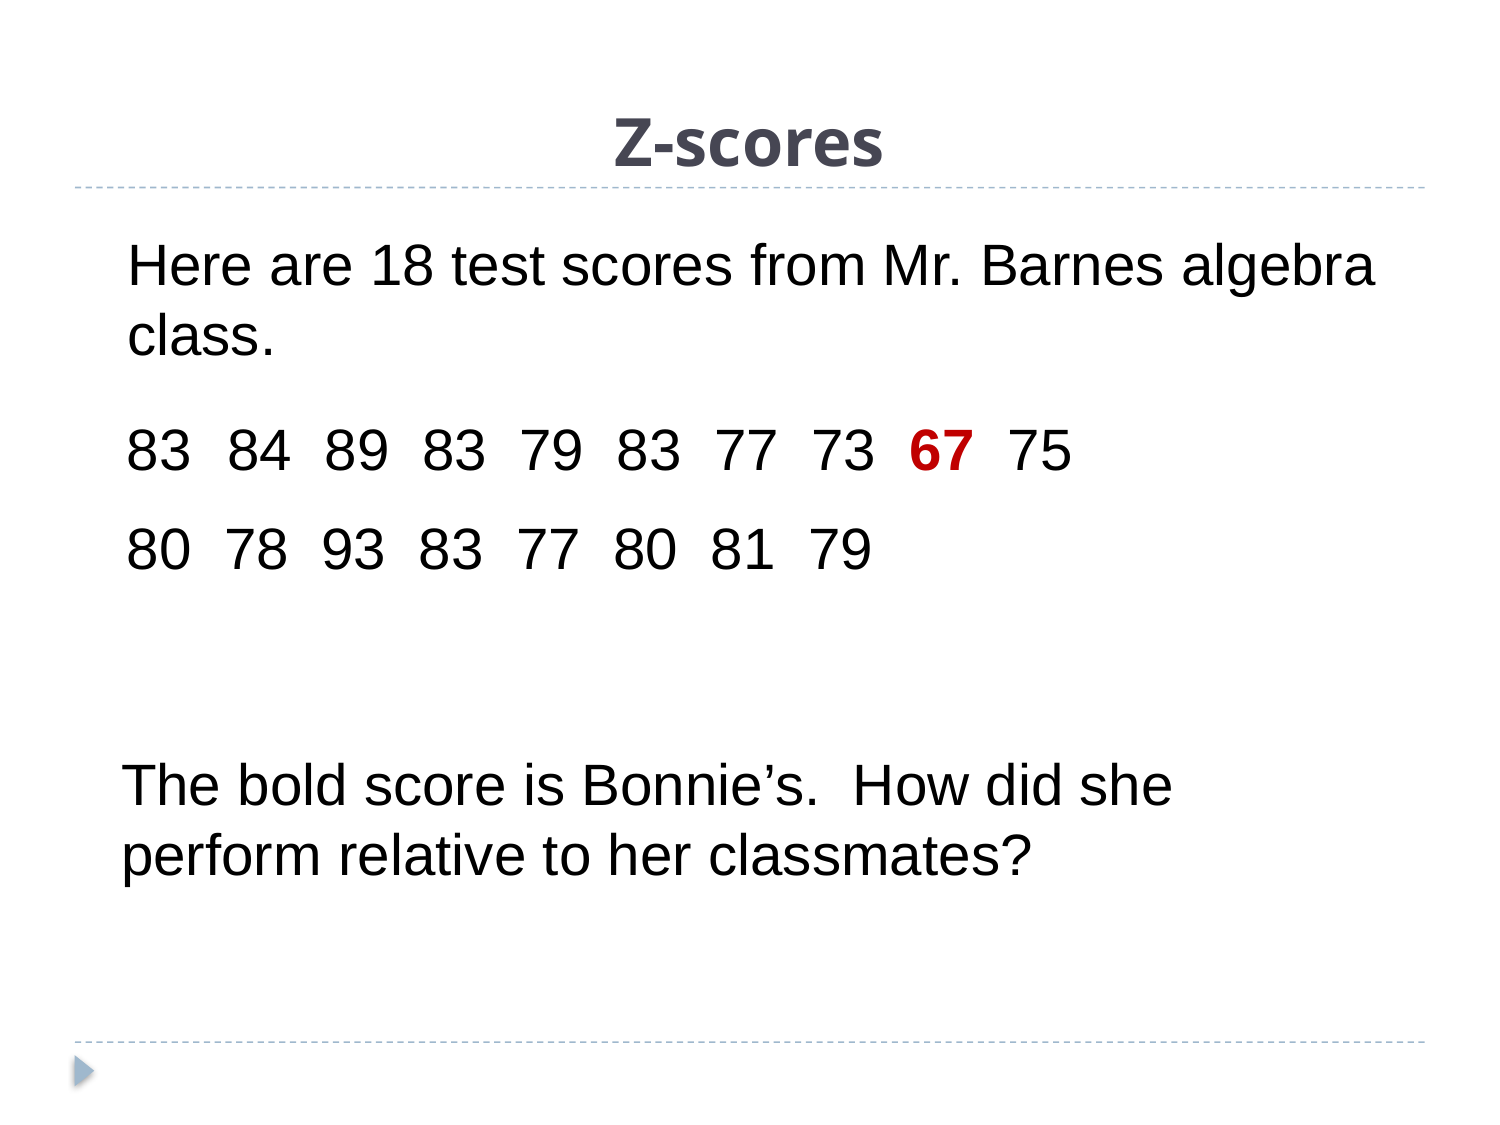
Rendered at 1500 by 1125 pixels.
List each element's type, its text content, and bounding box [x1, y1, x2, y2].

text_box Here are 18 test scores from Mr. Barnes algebra class. [112, 219, 1394, 375]
title Z-scores [75, 24, 1425, 188]
text_box The bold score is Bonnie’s. How did she perform relative to her classmates? [106, 739, 1370, 895]
text_box 84 89 83 79 83 77 73 67 75 80 78 93 83 77 80 81 79 [112, 404, 1430, 589]
